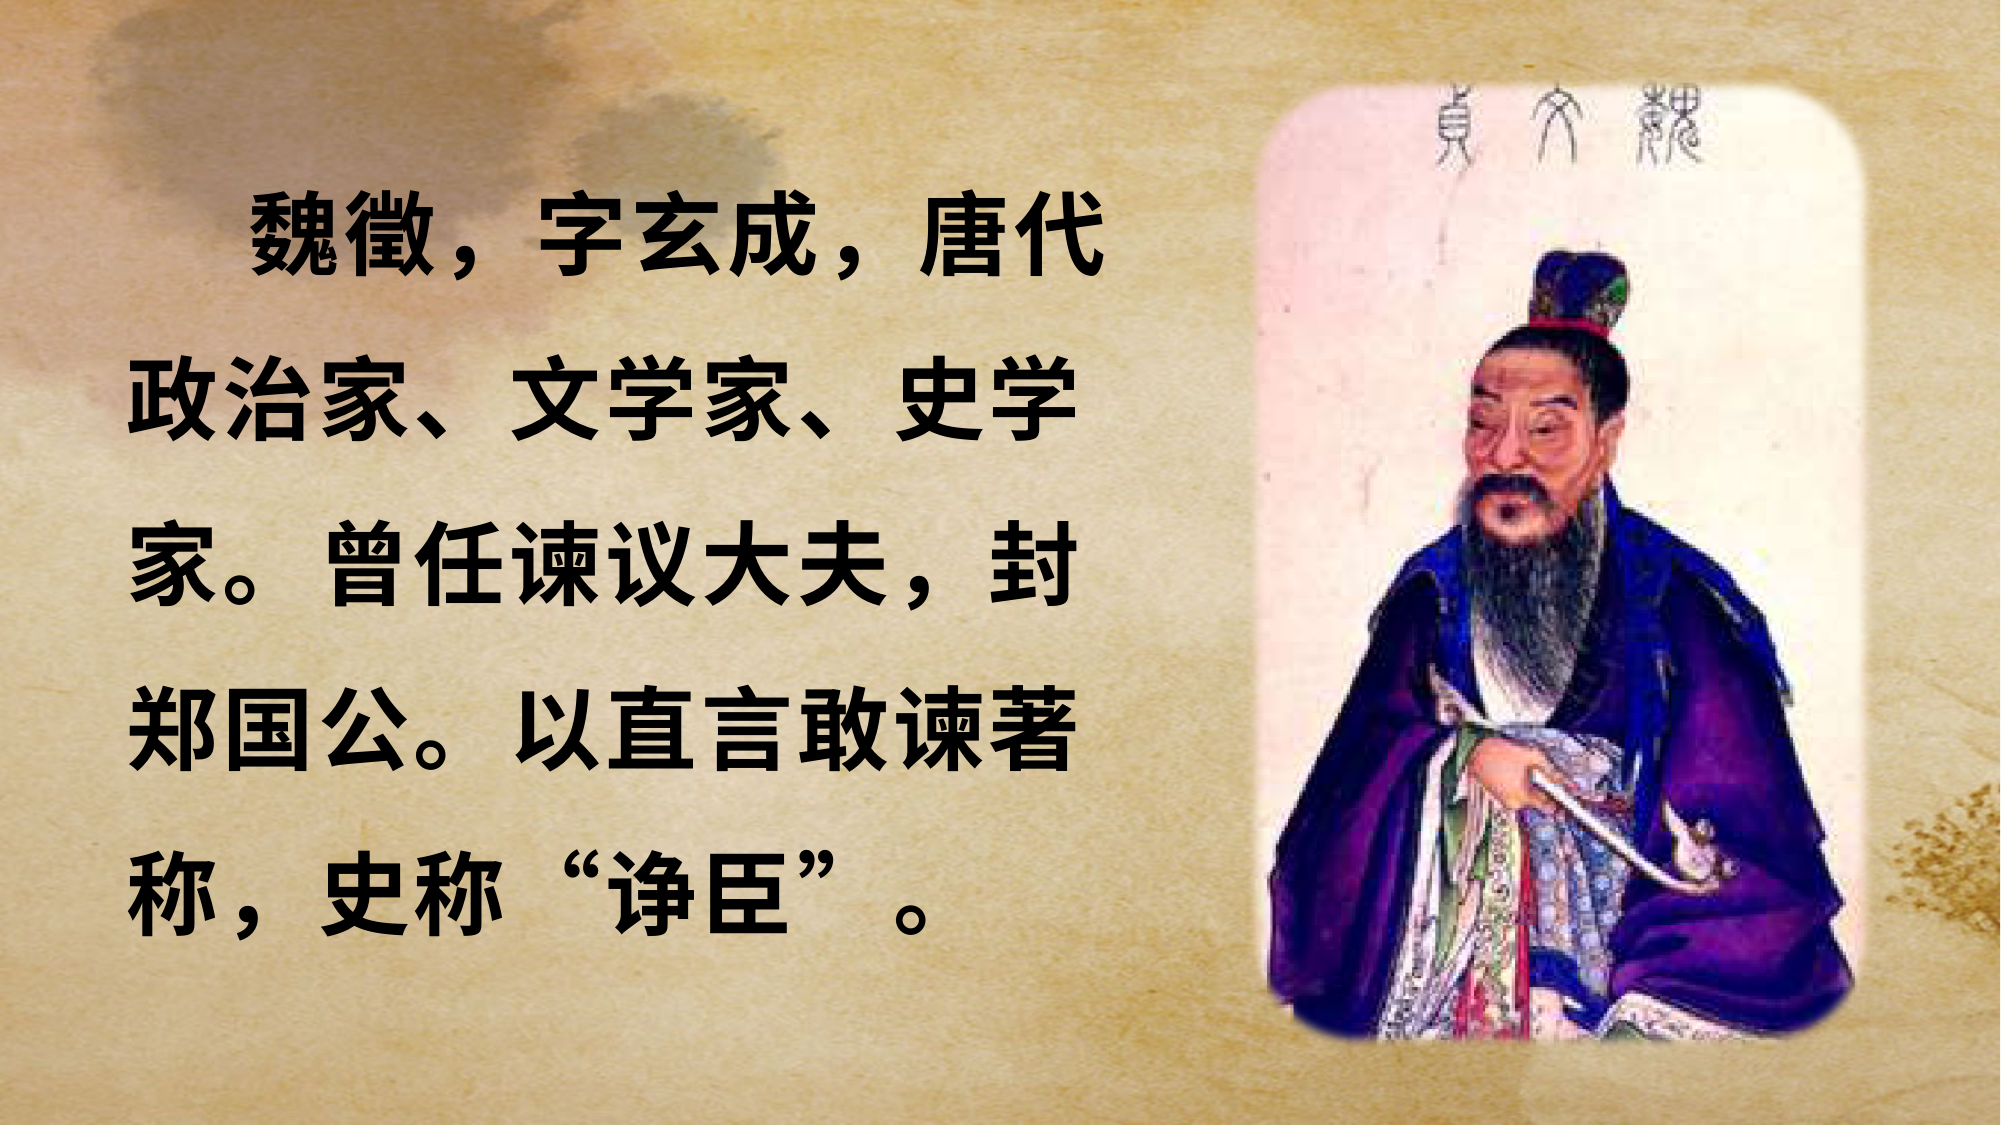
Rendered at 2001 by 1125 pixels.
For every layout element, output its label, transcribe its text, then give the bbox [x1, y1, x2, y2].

picture [0, 0, 2001, 1125]
title 魏徵，字玄成，唐代政治家、文学家、史学家。曾任谏议大夫，封郑国公。以直言敢谏著称，史称“诤臣”。 [109, 70, 1189, 999]
